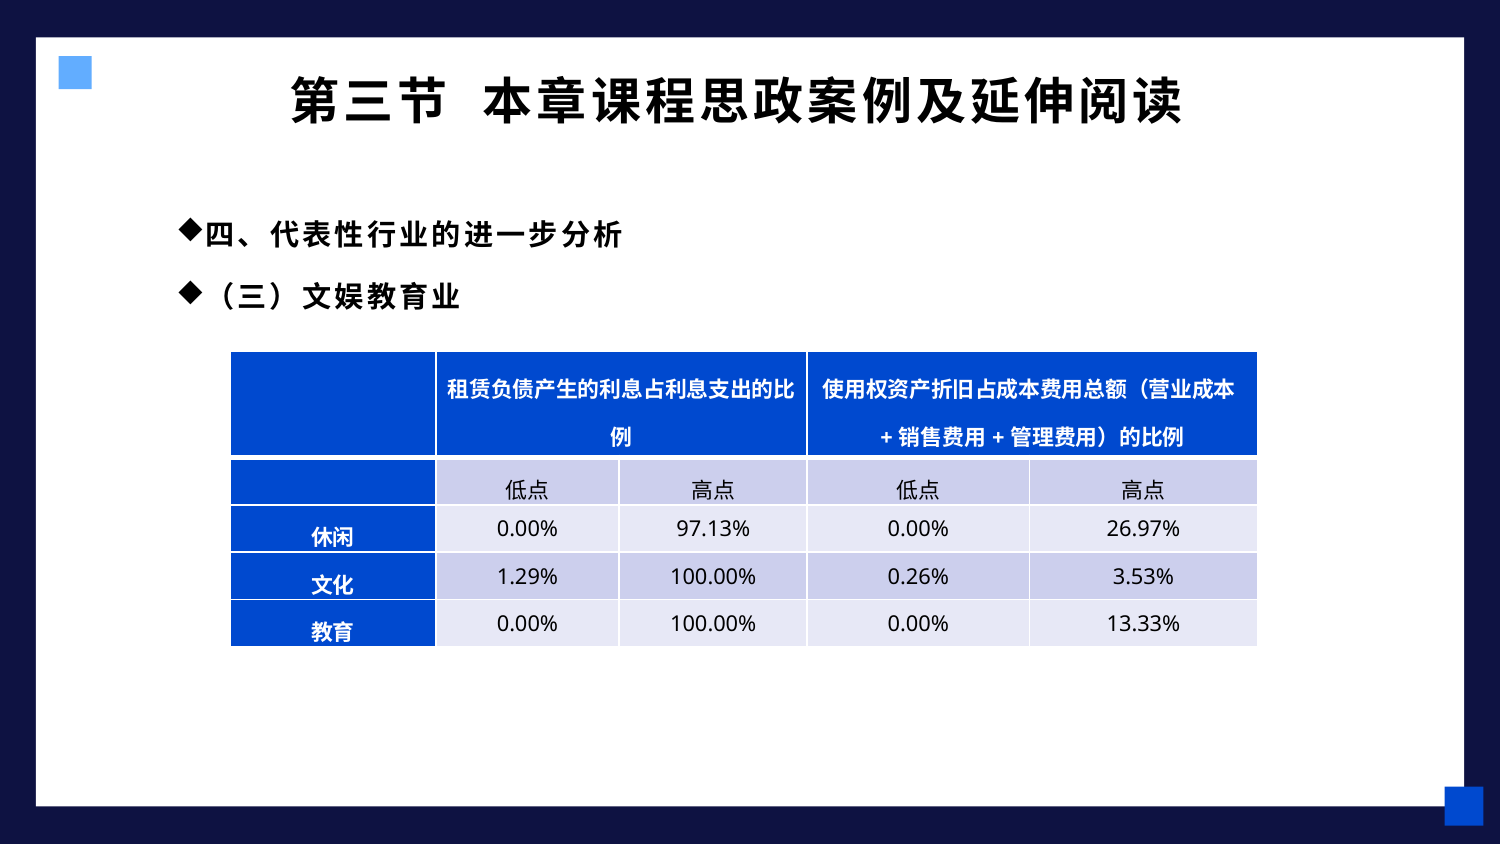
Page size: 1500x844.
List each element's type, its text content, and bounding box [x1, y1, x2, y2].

table_cell 97.13% [620, 506, 806, 551]
table_cell 休闲 [231, 506, 435, 551]
table_cell 高点 [1030, 460, 1257, 504]
table_cell 100.00% [620, 553, 806, 599]
title 第三节 本章课程思政案例及延伸阅读 [141, 48, 1327, 138]
list 四、代表性行业的进一步分析 （三）文娱教育业 [159, 209, 1388, 633]
table_cell 高点 [620, 460, 806, 504]
table_cell 0.00% [437, 506, 618, 551]
table_cell 0.26% [808, 553, 1029, 599]
table_cell 0.00% [808, 506, 1029, 551]
table_cell 教育 [231, 600, 435, 646]
table_cell 3.53% [1030, 553, 1257, 599]
table_cell 低点 [808, 460, 1029, 504]
table_cell 低点 [437, 460, 618, 504]
table_cell 26.97% [1030, 506, 1257, 551]
table_header 租赁负债产生的利息占利息支出的比例 [437, 352, 806, 455]
table_header [231, 352, 435, 455]
table_cell 0.00% [437, 600, 618, 646]
table_cell 13.33% [1030, 600, 1257, 646]
table_cell 100.00% [620, 600, 806, 646]
table_header 使用权资产折旧占成本费用总额（营业成本+销售费用+管理费用）的比例 [808, 352, 1257, 455]
table_cell 文化 [231, 553, 435, 599]
table_cell 0.00% [808, 600, 1029, 646]
table_cell 1.29% [437, 553, 618, 599]
table_cell [231, 460, 435, 504]
